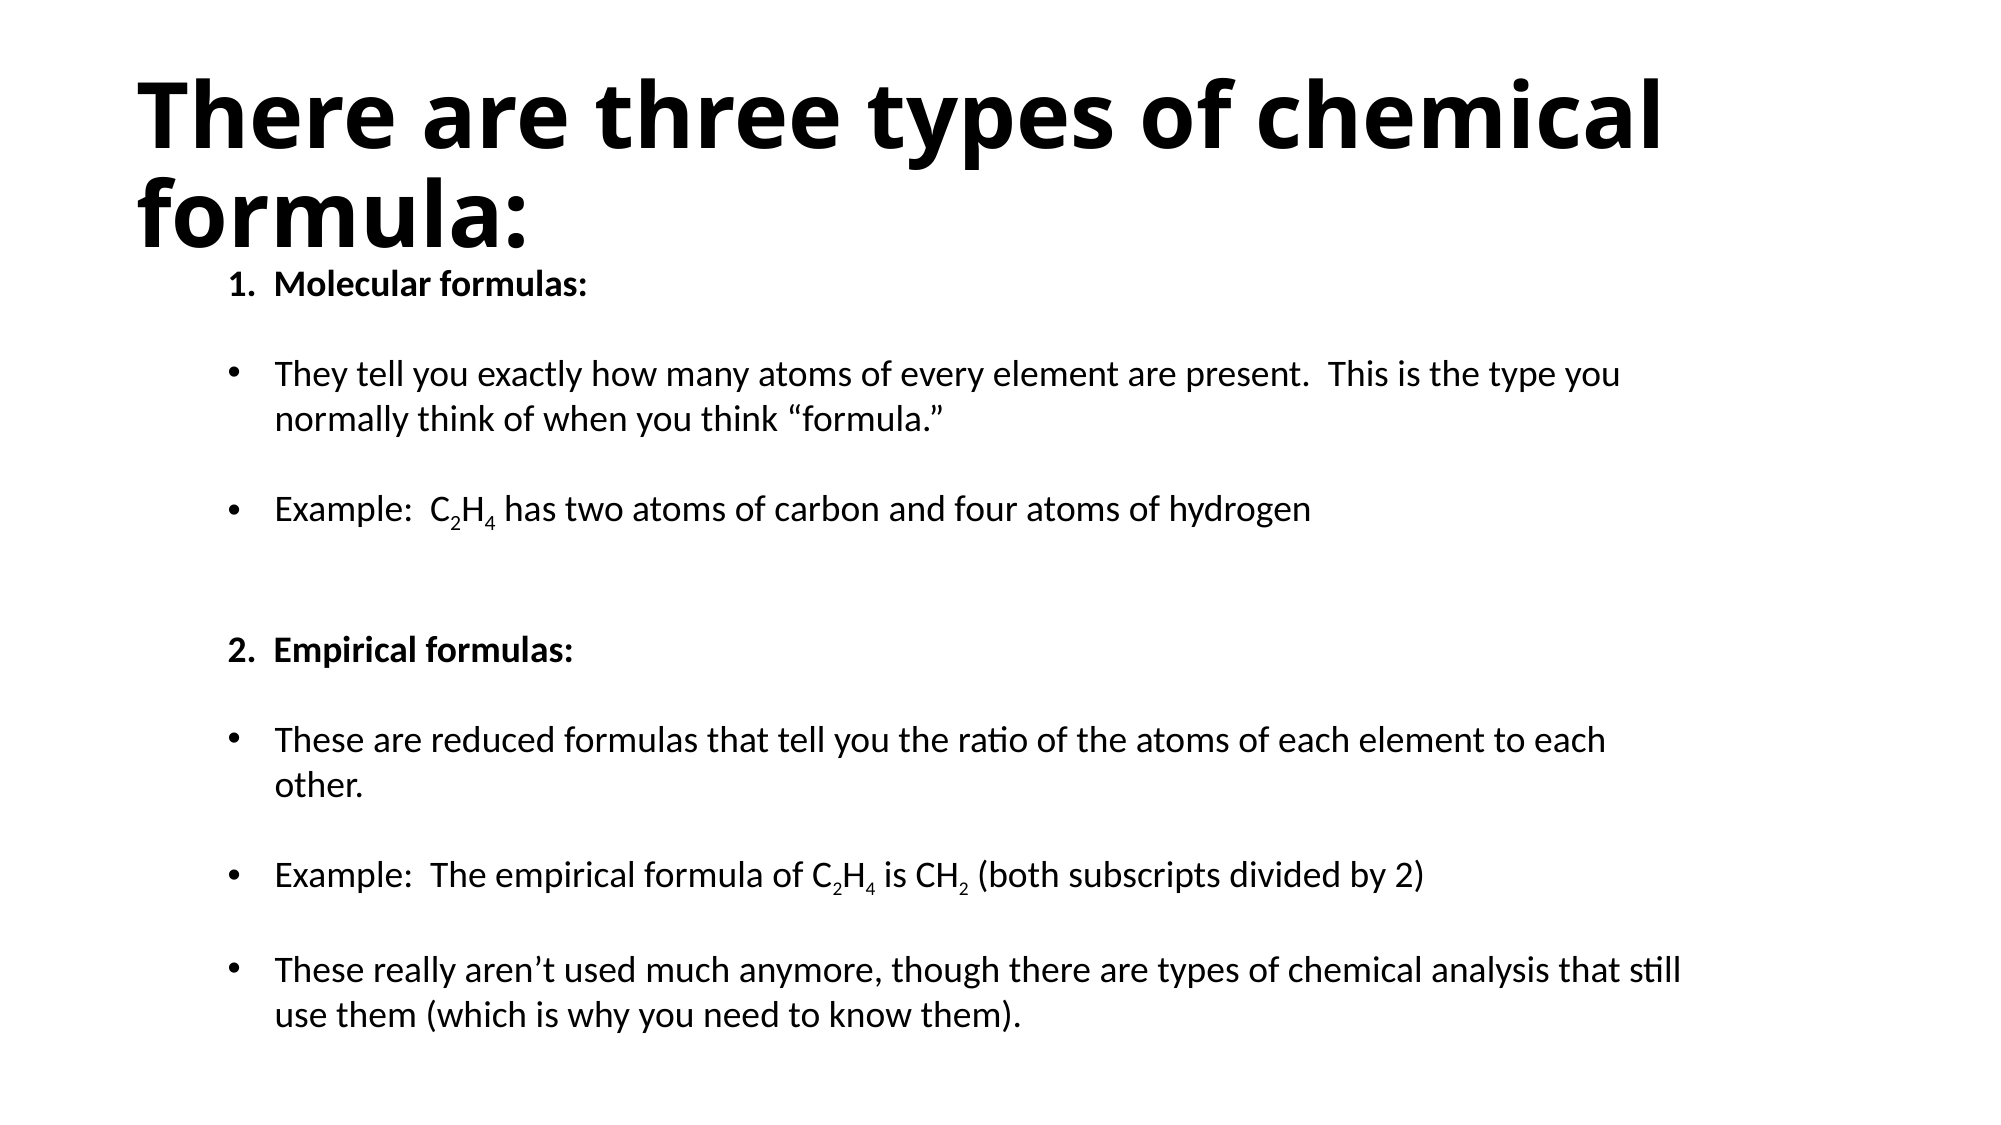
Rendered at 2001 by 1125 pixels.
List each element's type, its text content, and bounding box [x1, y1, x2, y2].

text_box 1. Molecular formulas: They tell you exactly how many atoms of every element are present. This is the type you normally think of when you think “formula.” Example: C2H4 has two atoms of carbon and four atoms of hydrogen 2. Empirical formulas: These are reduced formulas that tell you the ratio of the atoms of each element to each other. Example: The empirical formula of C2H4 is CH2 (both subscripts divided by 2) These really aren’t used much anymore, though there are types of chemical analysis that still use them (which is why you need to know them). [212, 251, 1717, 1125]
title There are three types of chemical formula: [121, 59, 1863, 278]
